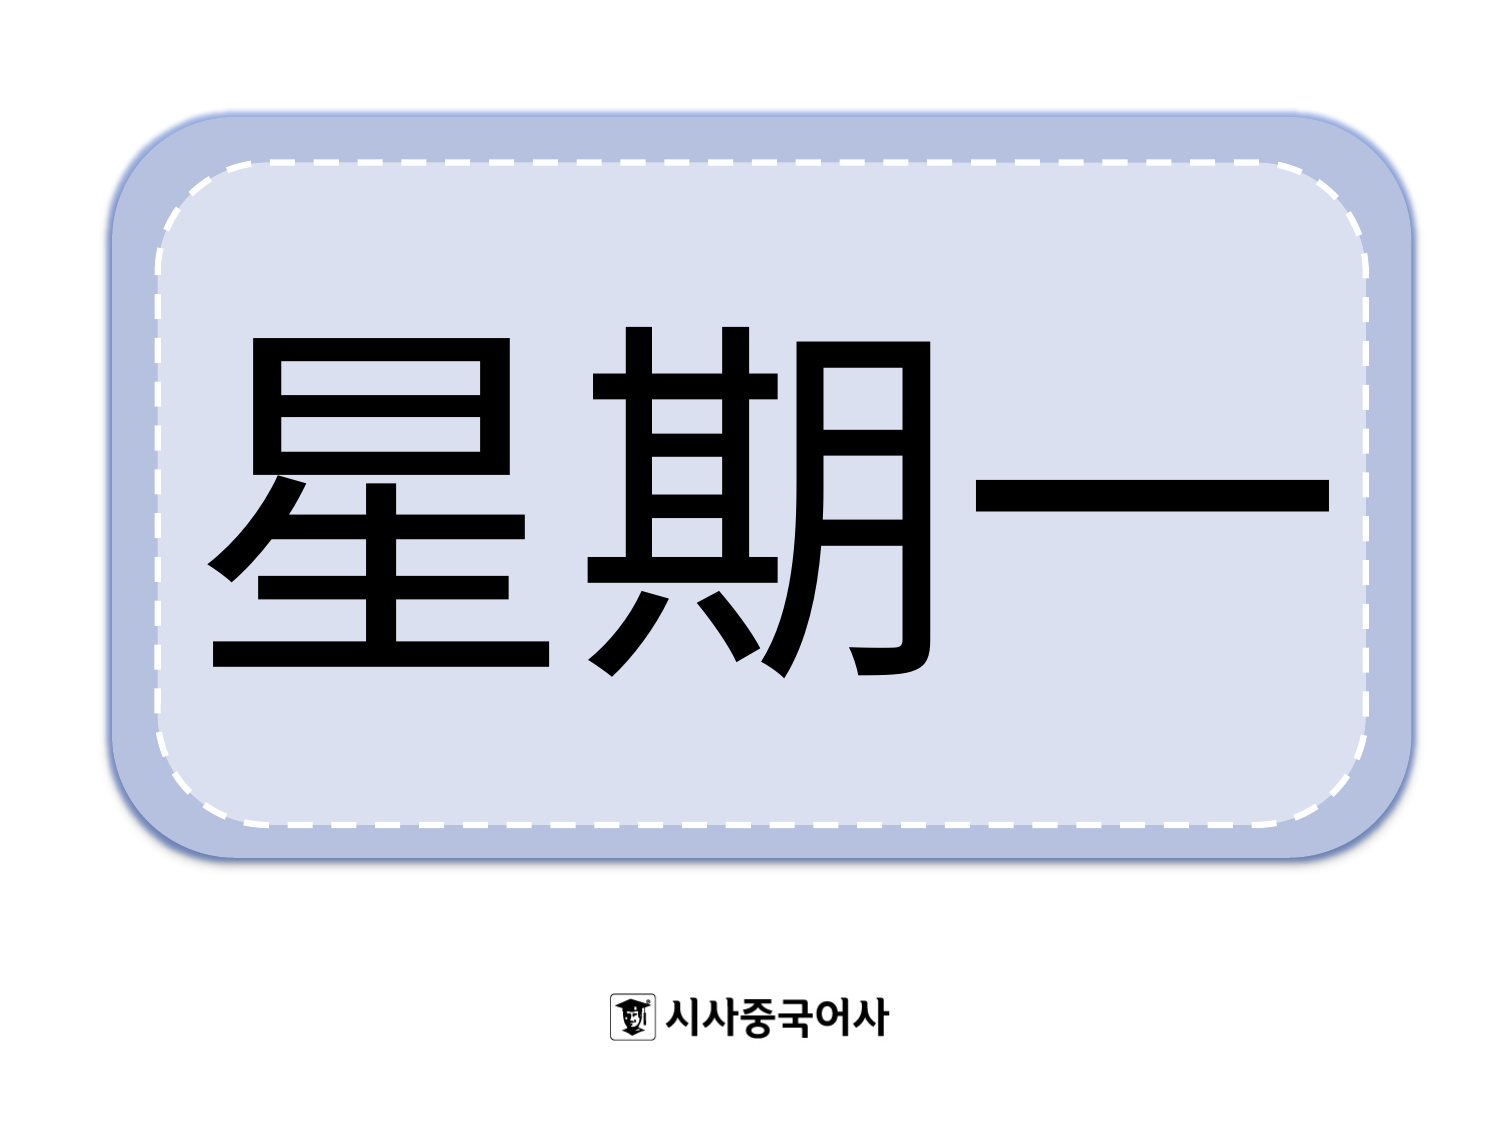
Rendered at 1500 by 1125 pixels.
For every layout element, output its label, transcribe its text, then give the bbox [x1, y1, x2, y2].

text_box 星期一 [162, 160, 1371, 824]
picture [602, 987, 898, 1047]
